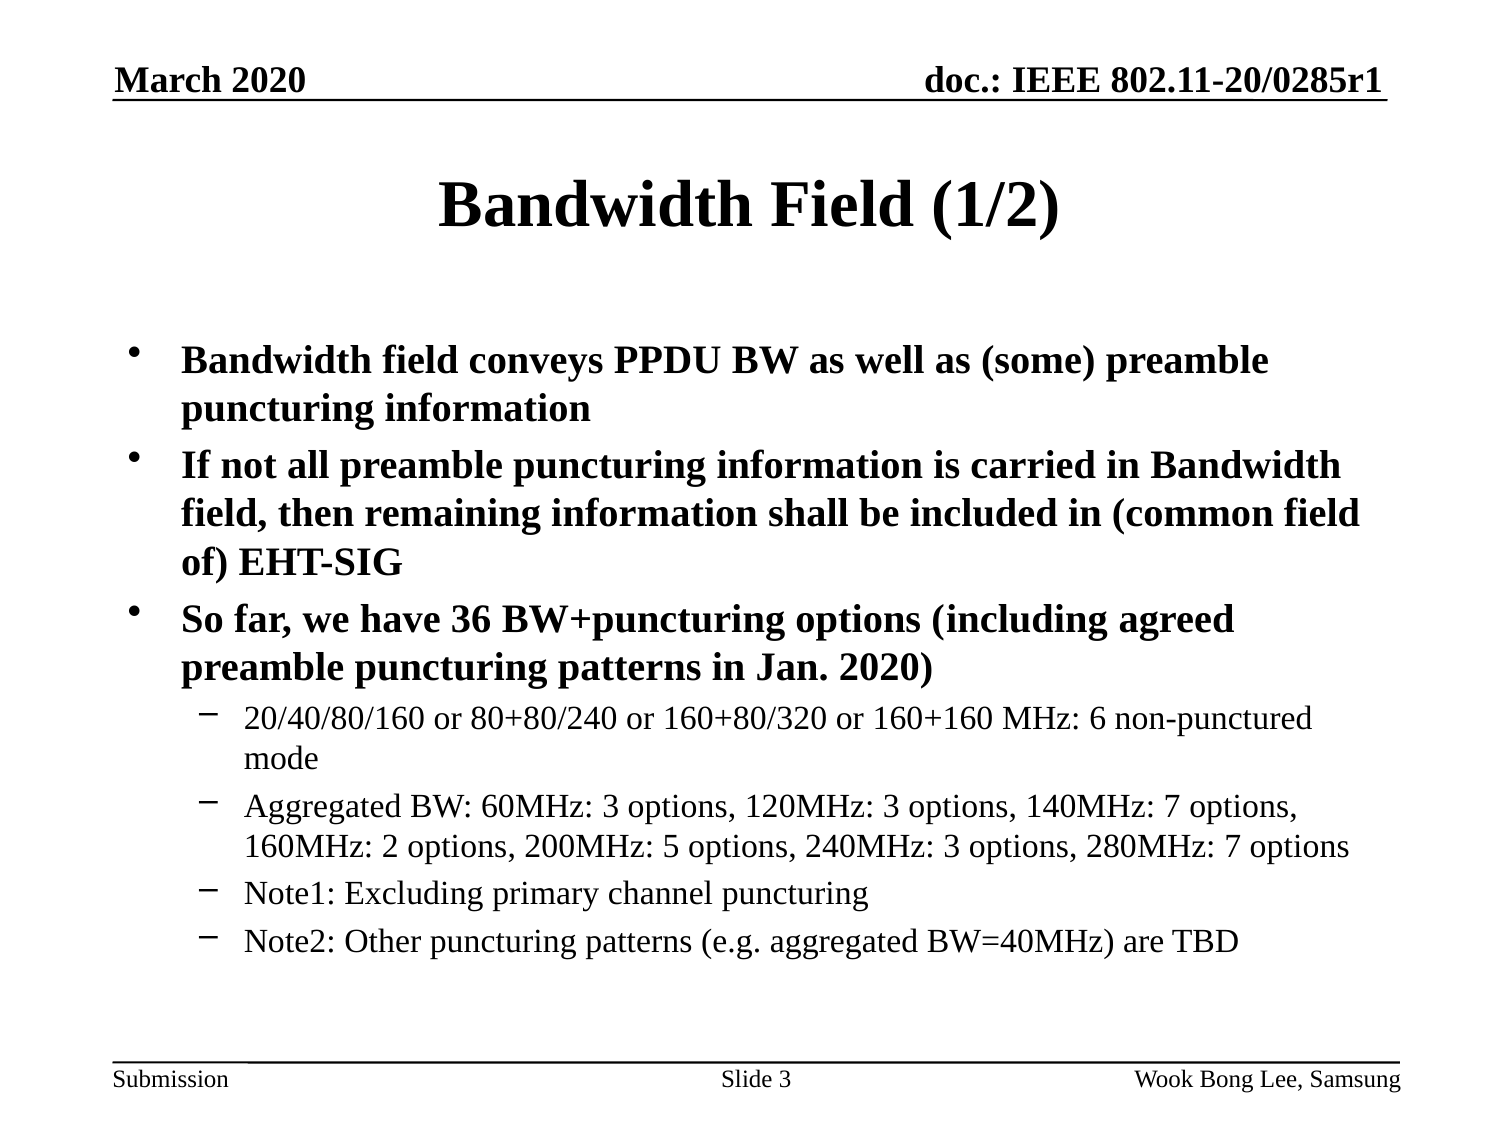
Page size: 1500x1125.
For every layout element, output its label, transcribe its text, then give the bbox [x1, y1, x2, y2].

footer Wook Bong Lee, Samsung [1130, 1061, 1402, 1093]
title Bandwidth Field (1/2) [112, 112, 1388, 288]
list Bandwidth field conveys PPDU BW as well as (some) preamble puncturing information If not all preamble puncturing information is carried in Bandwidth field, then remaining information shall be included in (common field of) EHT-SIG So far, we have 36 BW+puncturing options (including agreed preamble puncturing patterns in Jan. 2020) 20/40/80/160 or 80+80/240 or 160+80/320 or 160+160 MHz: 6 non-punctured mode Aggregated BW: 60MHz: 3 options, 120MHz: 3 options, 140MHz: 7 options, 160MHz: 2 options, 200MHz: 5 options, 240MHz: 3 options, 280MHz: 7 options Note1: Excluding primary channel puncturing Note2: Other puncturing patterns (e.g. aggregated BW=40MHz) are TBD [112, 324, 1388, 1001]
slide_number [114, 54, 309, 101]
slide_number Slide 3 [712, 1061, 800, 1093]
